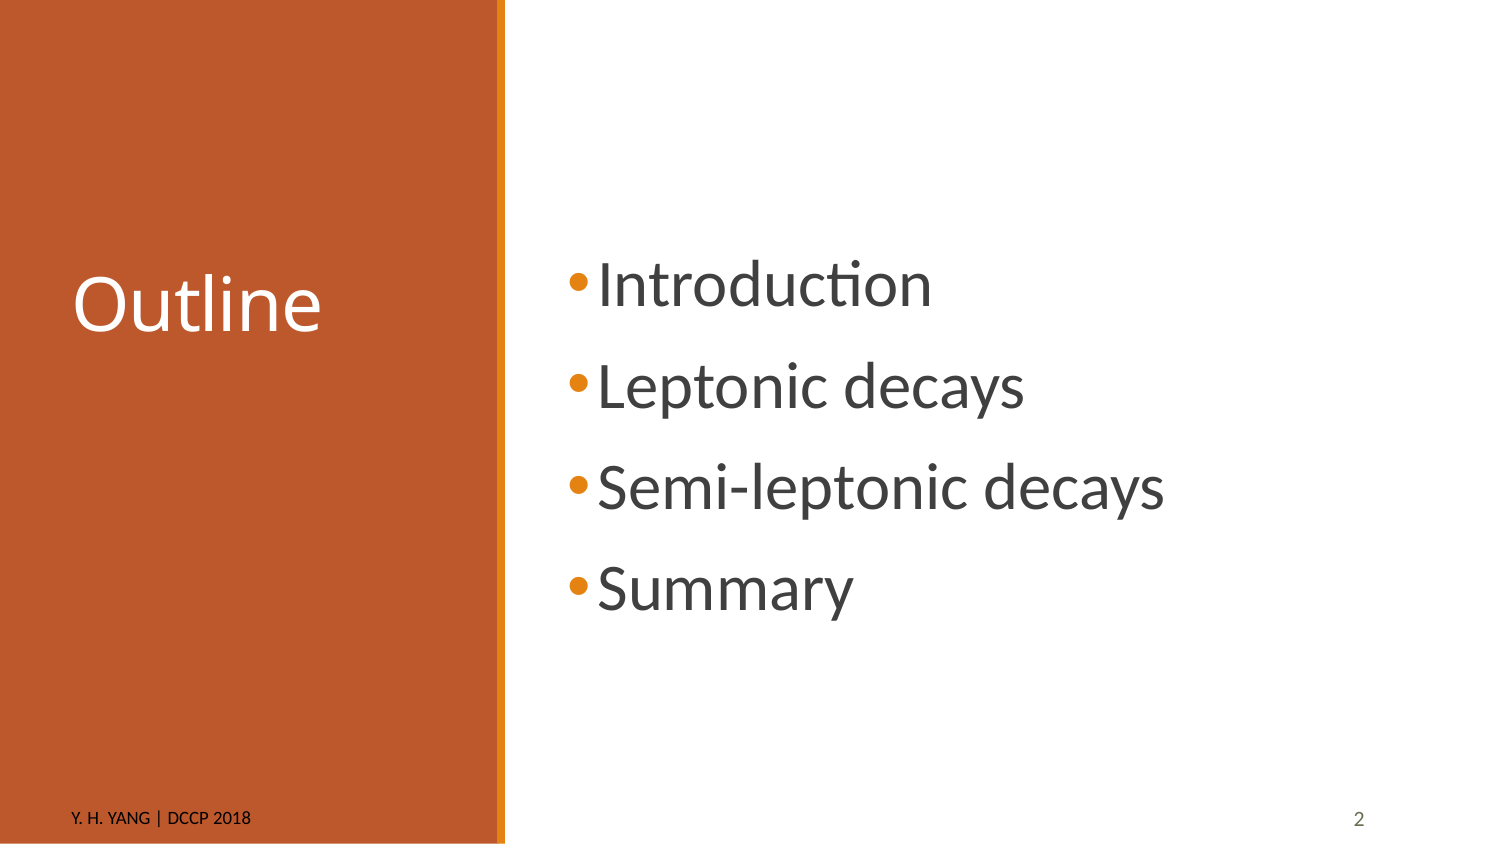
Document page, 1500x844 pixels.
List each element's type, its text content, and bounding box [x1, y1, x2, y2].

list Introduction Leptonic decays Semi-leptonic decays Summary [567, 31, 1444, 776]
footer Y. H. Yang | DCCP 2018 [56, 794, 629, 840]
slide_number 1 [1218, 794, 1380, 840]
title Outline [56, 73, 451, 355]
